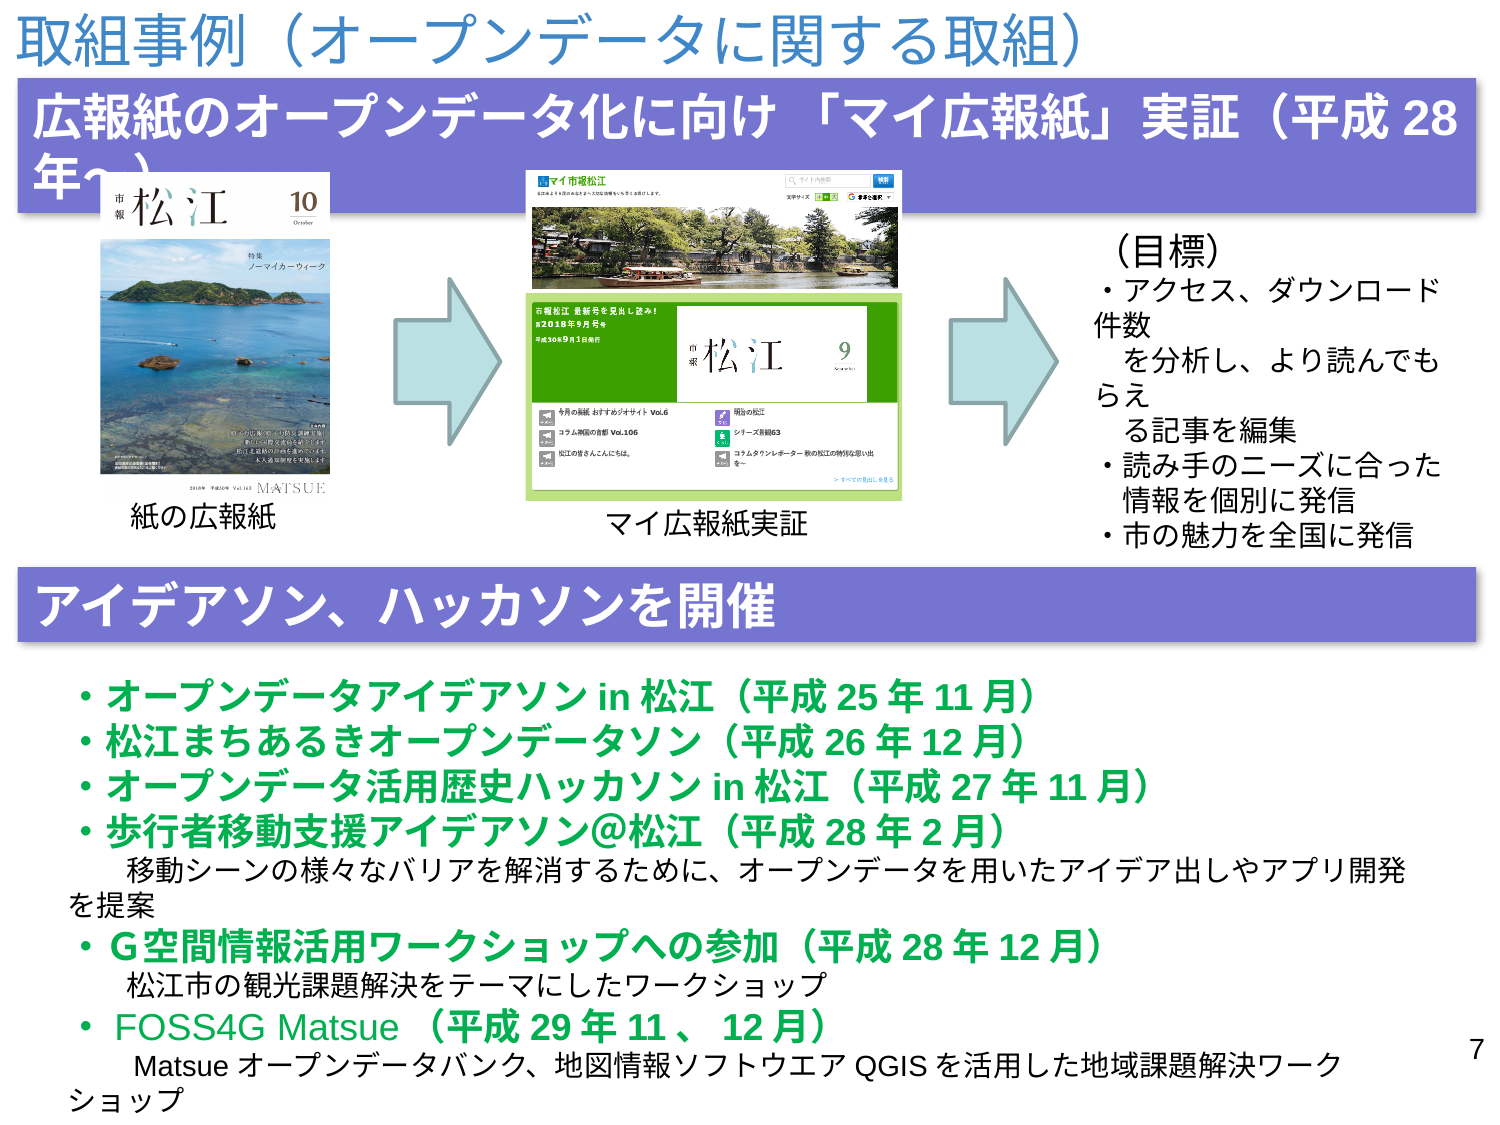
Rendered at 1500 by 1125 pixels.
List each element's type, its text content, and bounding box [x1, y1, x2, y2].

slide_number 7 [1441, 1022, 1500, 1102]
text_box アイデアソン、ハッカソンを開催 [17, 567, 1477, 642]
text_box 広報紙のオープンデータ化に向け 「マイ広報紙」実証（平成28年～） [17, 78, 1477, 213]
text_box （目標） ・アクセス、ダウンロード件数 を分析し、より読んでもらえ る記事を編集 ・読み手のニーズに合った 情報を個別に発信 ・市の魅力を全国に発信 [1078, 220, 1477, 560]
text_box 紙の広報紙 [115, 509, 305, 541]
picture [525, 170, 903, 501]
picture [100, 172, 330, 501]
text_box [948, 276, 1059, 447]
text_box ・オープンデータアイデアソンin松江（平成25年11月） ・松江まちあるきオープンデータソン（平成26年12月） ・オープンデータ活用歴史ハッカソンin松江（平成27年11月） ・歩行者移動支援アイデアソン＠松江（平成28年2月） 移動シーンの様々なバリアを解消するために、オープンデータを用いたアイデア出しやアプリ開発を提案 ・Ｇ空間情報活用ワークショップへの参加（平成28年12月） 松江市の観光課題解決をテーマにしたワークショップ ・FOSS4G Matsue（平成29年11、12月） Matsueオープンデータバンク、地図情報ソフトウエアQGISを活用した地域課題解決ワークショップ [53, 665, 1441, 1125]
title 取組事例（オープンデータに関する取組） [0, 0, 1152, 79]
text_box マイ広報紙実証 [589, 510, 838, 548]
text_box [393, 276, 503, 447]
